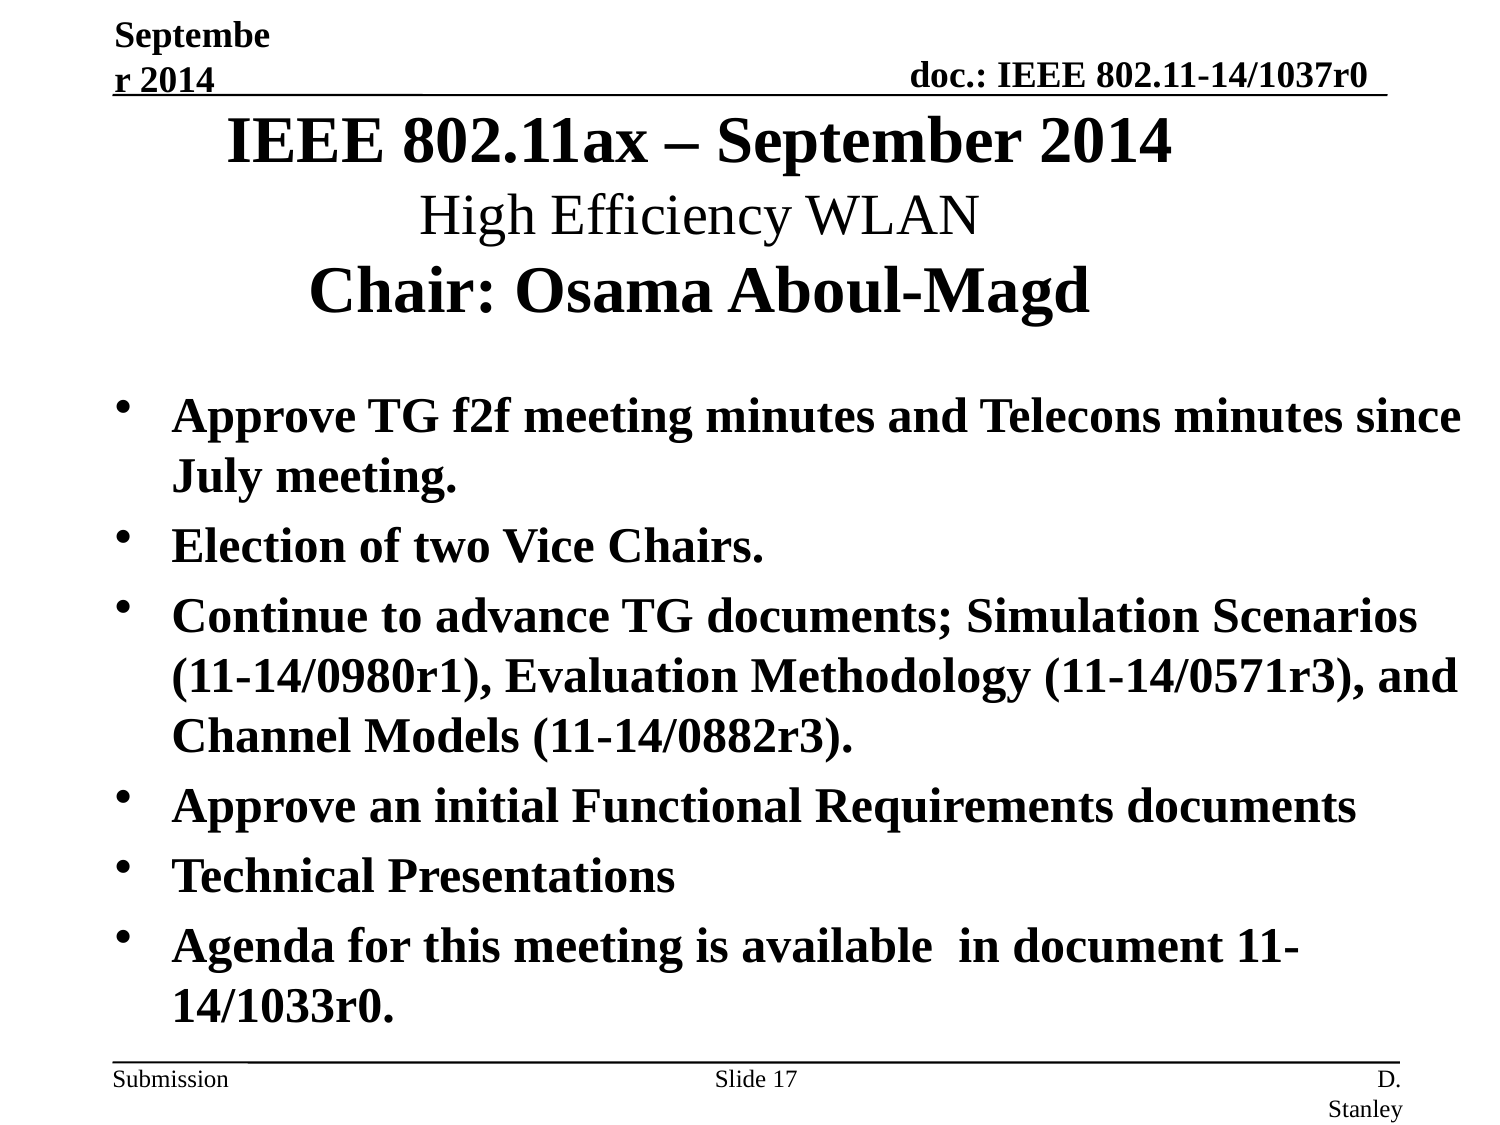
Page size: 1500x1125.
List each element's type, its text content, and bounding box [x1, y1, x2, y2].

footer D. Stanley, Aruba Networks [1325, 1062, 1402, 1093]
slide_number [114, 54, 274, 101]
title IEEE 802.11ax – September 2014 High Efficiency WLAN Chair: Osama Aboul-Magd [62, 125, 1338, 388]
slide_number Slide 17 [712, 1062, 800, 1093]
list Approve TG f2f meeting minutes and Telecons minutes since July meeting. Election of two Vice Chairs. Continue to advance TG documents; Simulation Scenarios (11-14/0980r1), Evaluation Methodology (11-14/0571r3), and Channel Models (11-14/0882r3). Approve an initial Functional Requirements documents Technical Presentations Agenda for this meeting is available in document 11-14/1033r0. [99, 375, 1500, 888]
